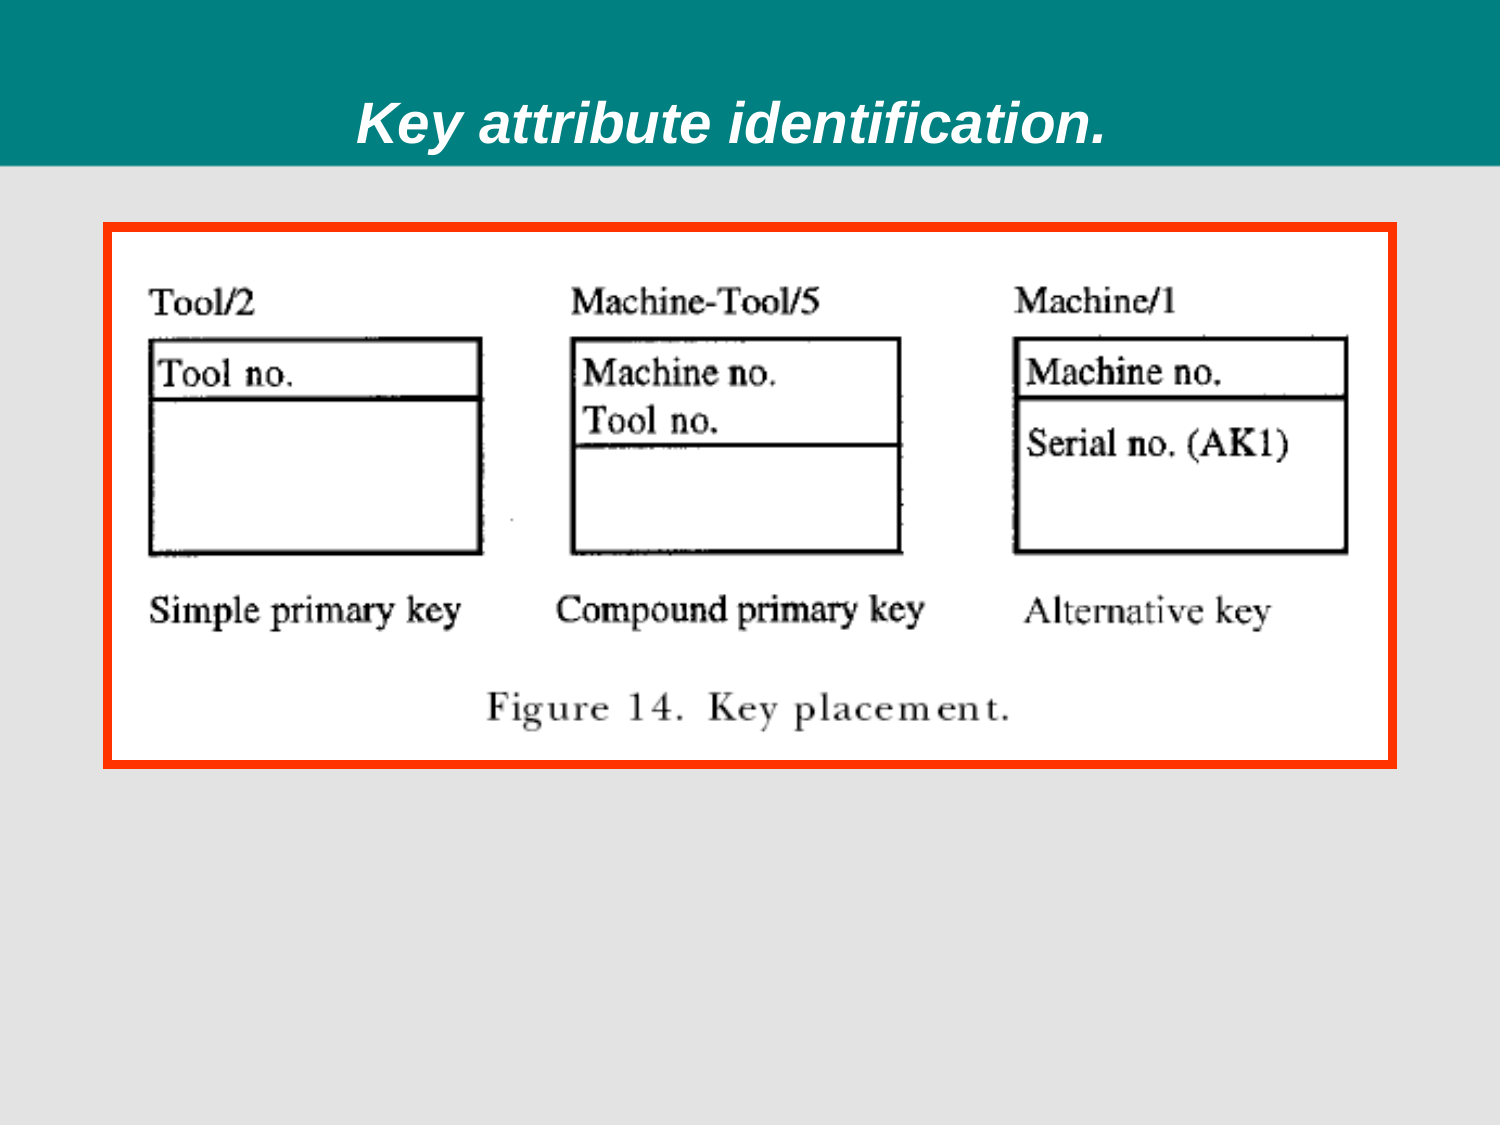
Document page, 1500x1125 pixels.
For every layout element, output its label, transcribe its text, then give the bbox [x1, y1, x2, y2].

text_box Key attribute identification. [88, 78, 1376, 163]
picture [0, 0, 1500, 1125]
